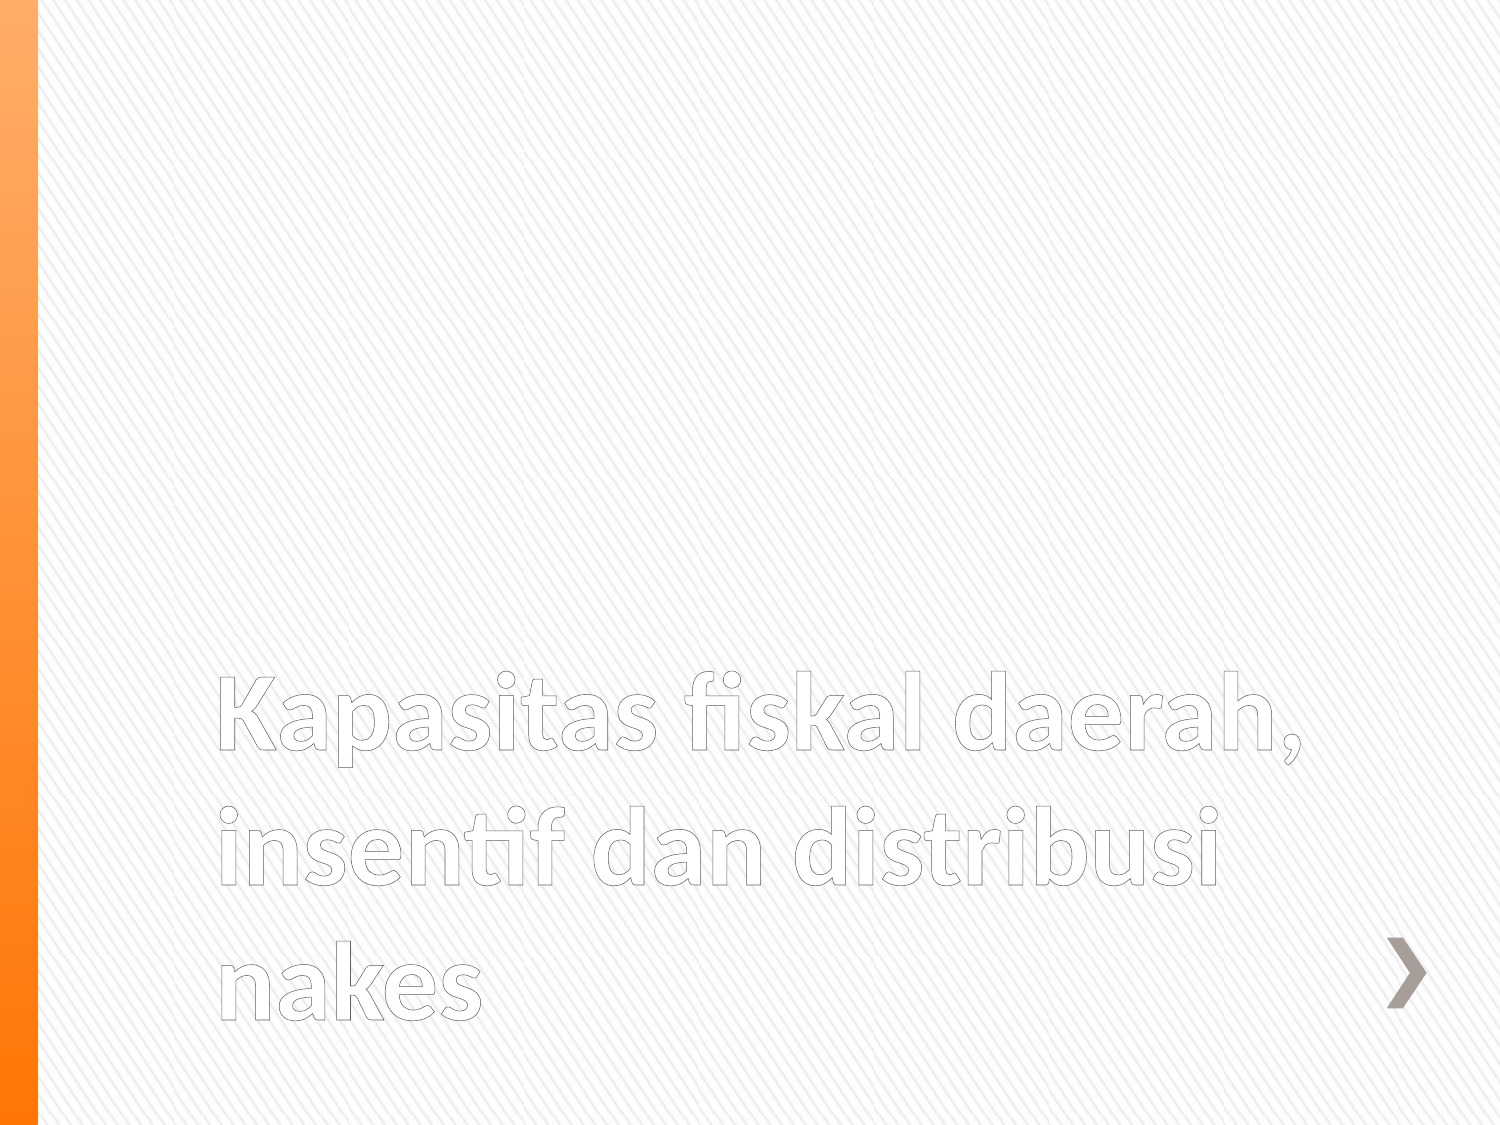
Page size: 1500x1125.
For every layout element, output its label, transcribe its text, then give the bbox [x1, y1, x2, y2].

table_cell 1 [0, 281, 37, 285]
title Kapasitas fiskal daerah, insentif dan distribusi nakes [200, 862, 1388, 1050]
